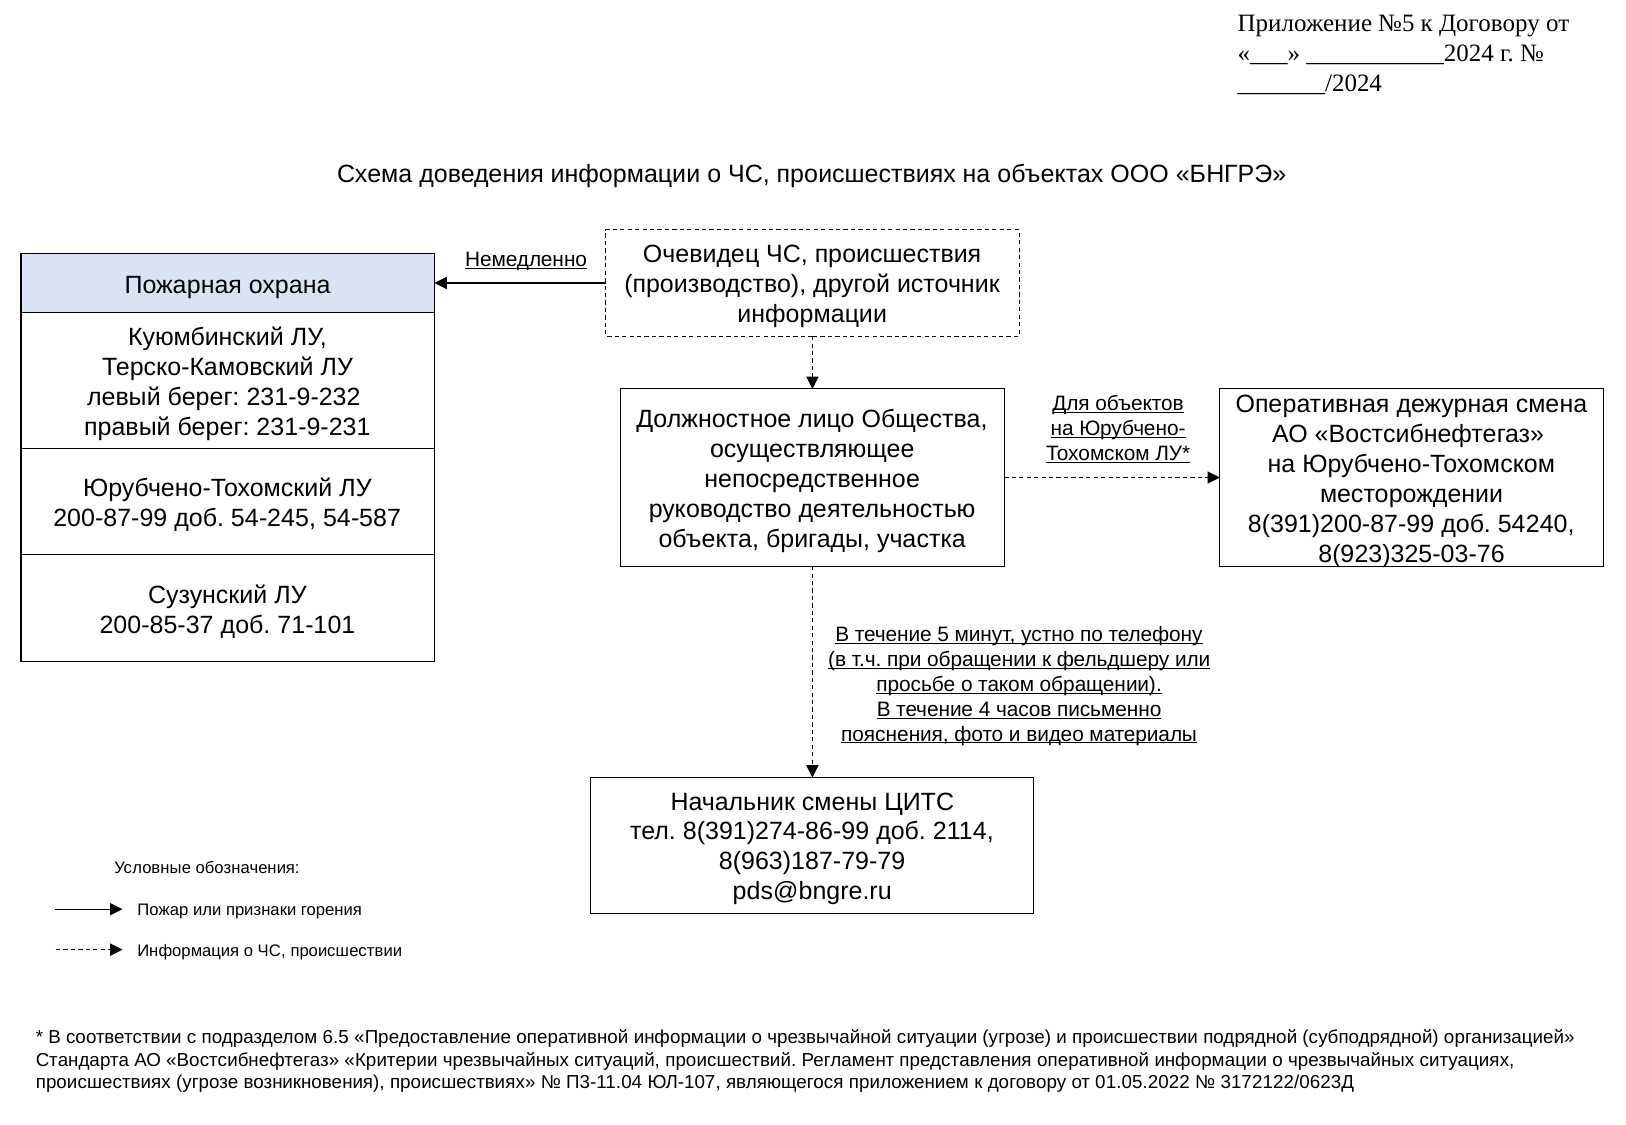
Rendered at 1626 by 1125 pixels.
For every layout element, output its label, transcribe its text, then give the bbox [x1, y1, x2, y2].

text_box Куюмбинский ЛУ, Терско-Камовский ЛУ левый берег: 231-9-232 правый берег: 231-9-231 [20, 313, 435, 447]
text_box Приложение №5 к Договору от «___» ___________2024 г. № _______/2024 [0, 0, 1625, 124]
text_box Условные обозначения: [54, 845, 360, 889]
text_box Начальник смены ЦИТС тел. 8(391)274-86-99 доб. 2114, 8(963)187-79-79 pds@bngre.ru [590, 777, 1035, 914]
text_box * В соответствии с подразделом 6.5 «Предоставление оперативной информации о чрезвычайной ситуации (угрозе) и происшествии подрядной (субподрядной) организацией» Стандарта АО «Востсибнефтегаз» «Критерии чрезвычайных ситуаций, происшествий. Регламент представления оперативной информации о чрезвычайных ситуациях, происшествиях (угрозе возникновения), происшествиях» № П3-11.04 ЮЛ-107, являющегося приложением к договору от 01.05.2022 № 3172122/0623Д [20, 1016, 1605, 1105]
text_box Информация о ЧС, происшествии [122, 928, 422, 972]
text_box Немедленно [447, 237, 605, 280]
text_box В течение 5 минут, устно по телефону (в т.ч. при обращении к фельдшеру или просьбе о таком обращении). В течение 4 часов письменно пояснения, фото и видео материалы [813, 608, 1227, 757]
text_box Оперативная дежурная смена АО «Востсибнефтегаз» на Юрубчено-Тохомском месторождении 8(391)200-87-99 доб. 54240, 8(923)325-03-76 [1219, 388, 1605, 567]
text_box Юрубчено-Тохомский ЛУ 200-87-99 доб. 54-245, 54-587 [20, 447, 435, 554]
text_box Пожарная охрана [20, 252, 435, 313]
text_box Пожар или признаки горения [122, 887, 393, 931]
text_box Должностное лицо Общества, осуществляющее непосредственное руководство деятельностью объекта, бригады, участка [619, 388, 1005, 567]
text_box Для объектов на Юрубчено- Тохомском ЛУ* [1026, 376, 1210, 477]
text_box Очевидец ЧС, происшествия (производство), другой источник информации [605, 229, 1020, 337]
text_box Схема доведения информации о ЧС, происшествиях на объектах ООО «БНГРЭ» [0, 151, 1625, 195]
text_box Сузунский ЛУ 200-85-37 доб. 71-101 [20, 554, 435, 663]
